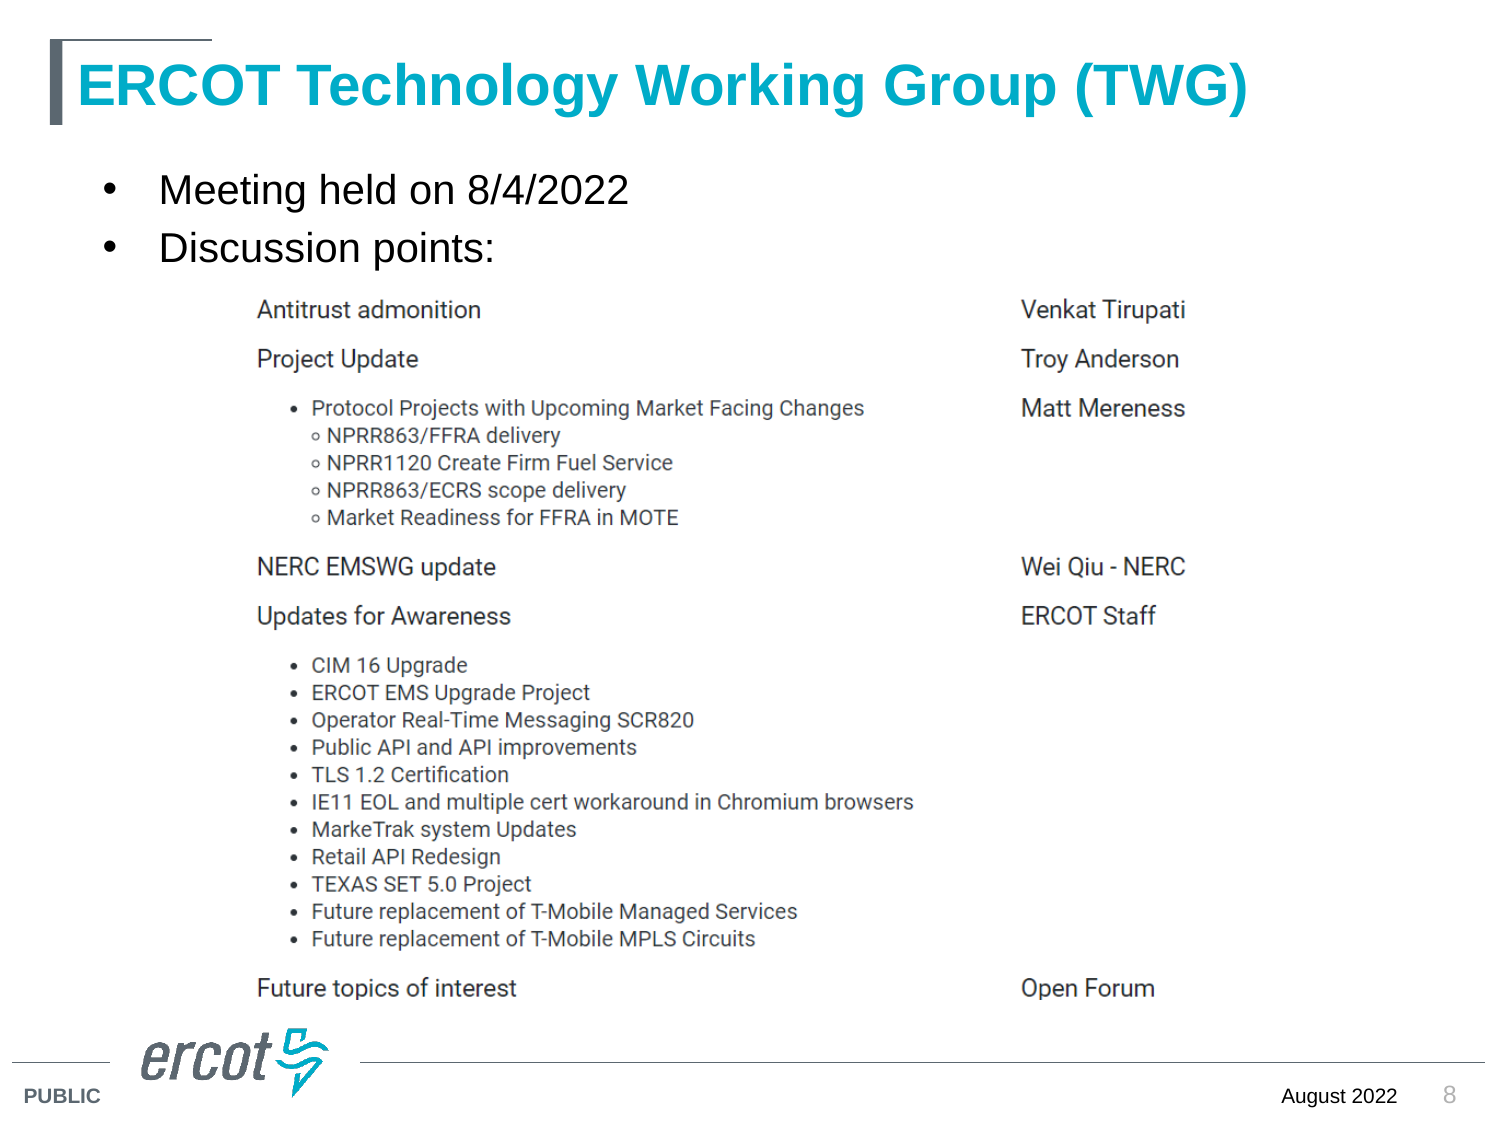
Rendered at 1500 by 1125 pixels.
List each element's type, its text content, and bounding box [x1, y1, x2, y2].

picture [249, 292, 1191, 1001]
picture [137, 1024, 332, 1100]
text_box Meeting held on 8/4/2022 Discussion points: [87, 155, 963, 281]
title ERCOT Technology Working Group (TWG) [62, 39, 1300, 125]
slide_number 8 [1412, 1076, 1488, 1112]
